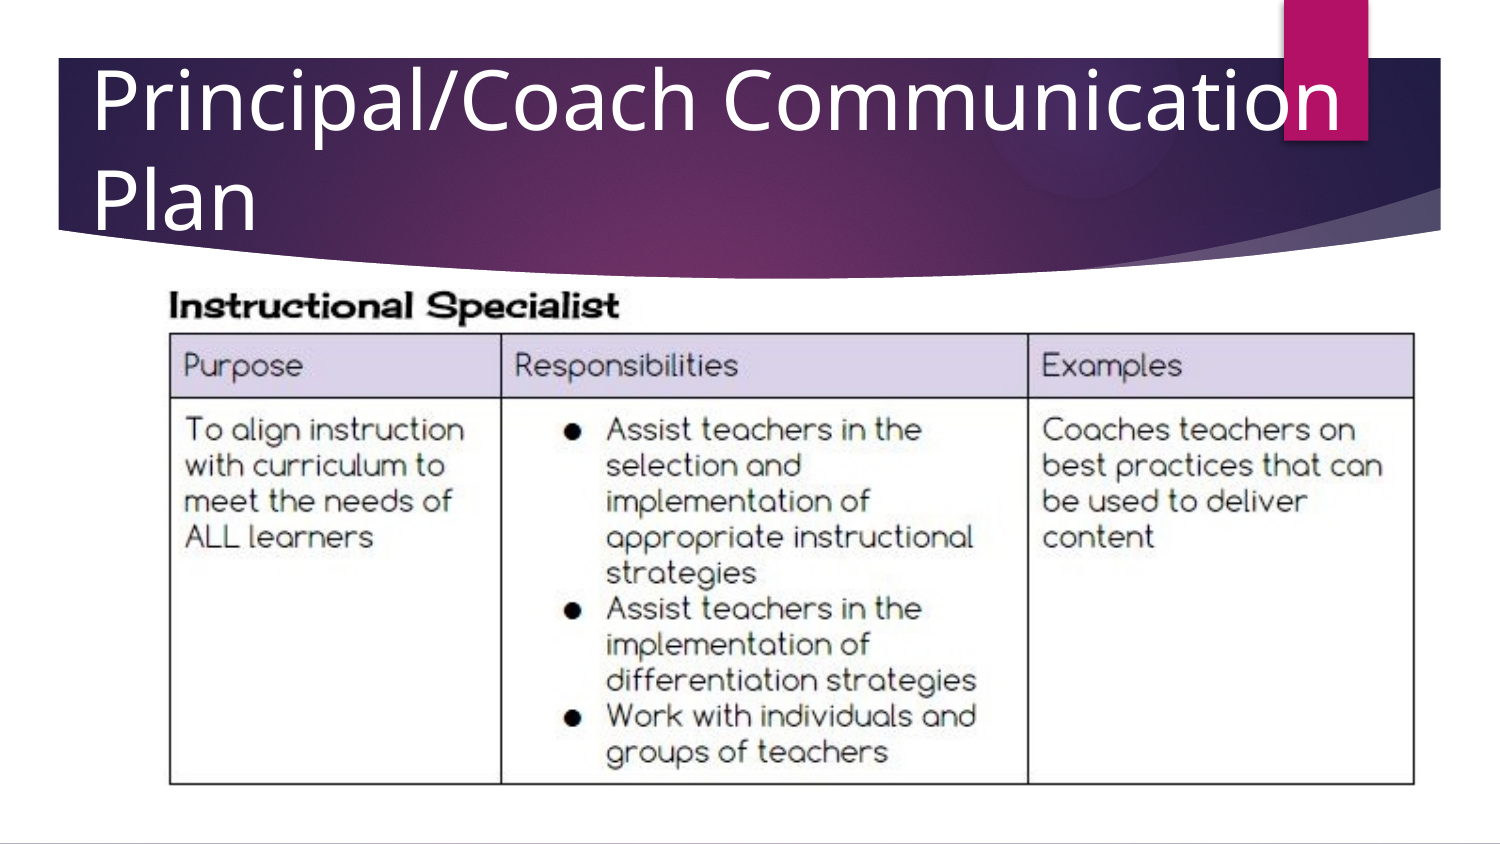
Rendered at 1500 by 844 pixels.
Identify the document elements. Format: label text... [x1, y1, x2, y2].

title Principal/Coach Communication Plan [75, 60, 1425, 263]
picture [162, 288, 1419, 793]
